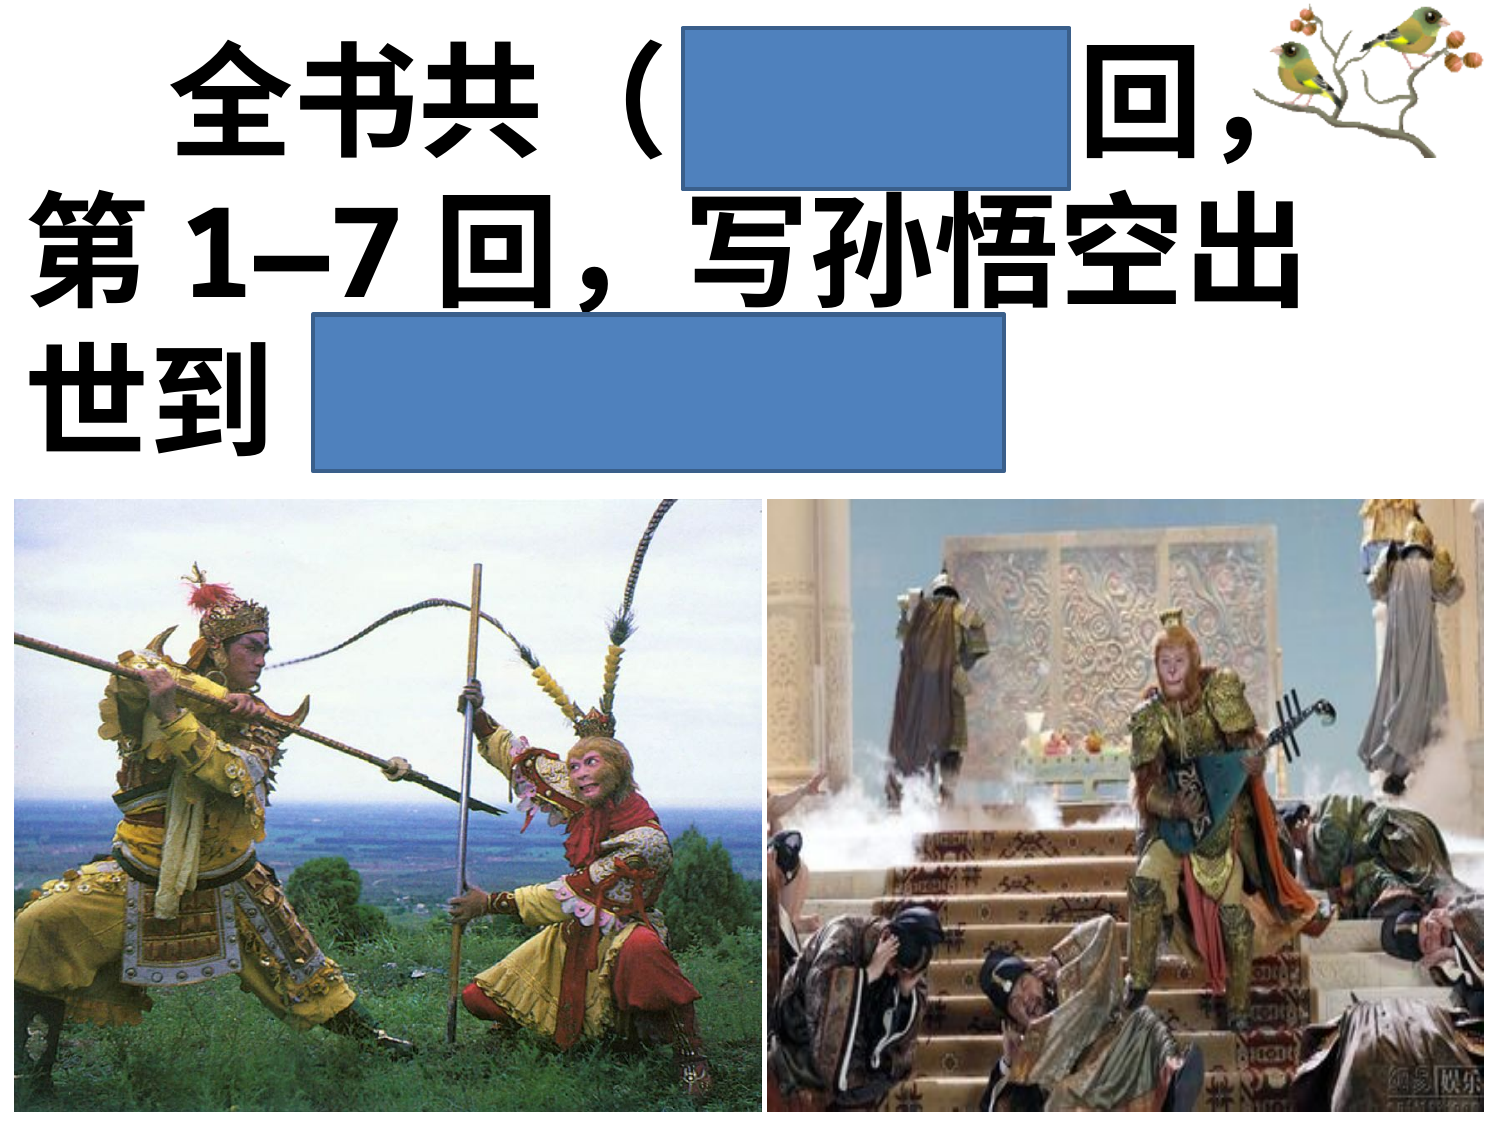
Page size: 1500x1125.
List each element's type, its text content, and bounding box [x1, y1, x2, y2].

text_box 全书共（100）回，第1—7回，写孙悟空出世到（大闹天宫） [9, 15, 1404, 503]
picture [14, 498, 762, 1112]
picture [1251, 0, 1487, 158]
text_box [681, 26, 1071, 191]
picture [766, 498, 1485, 1112]
text_box [311, 312, 1006, 473]
